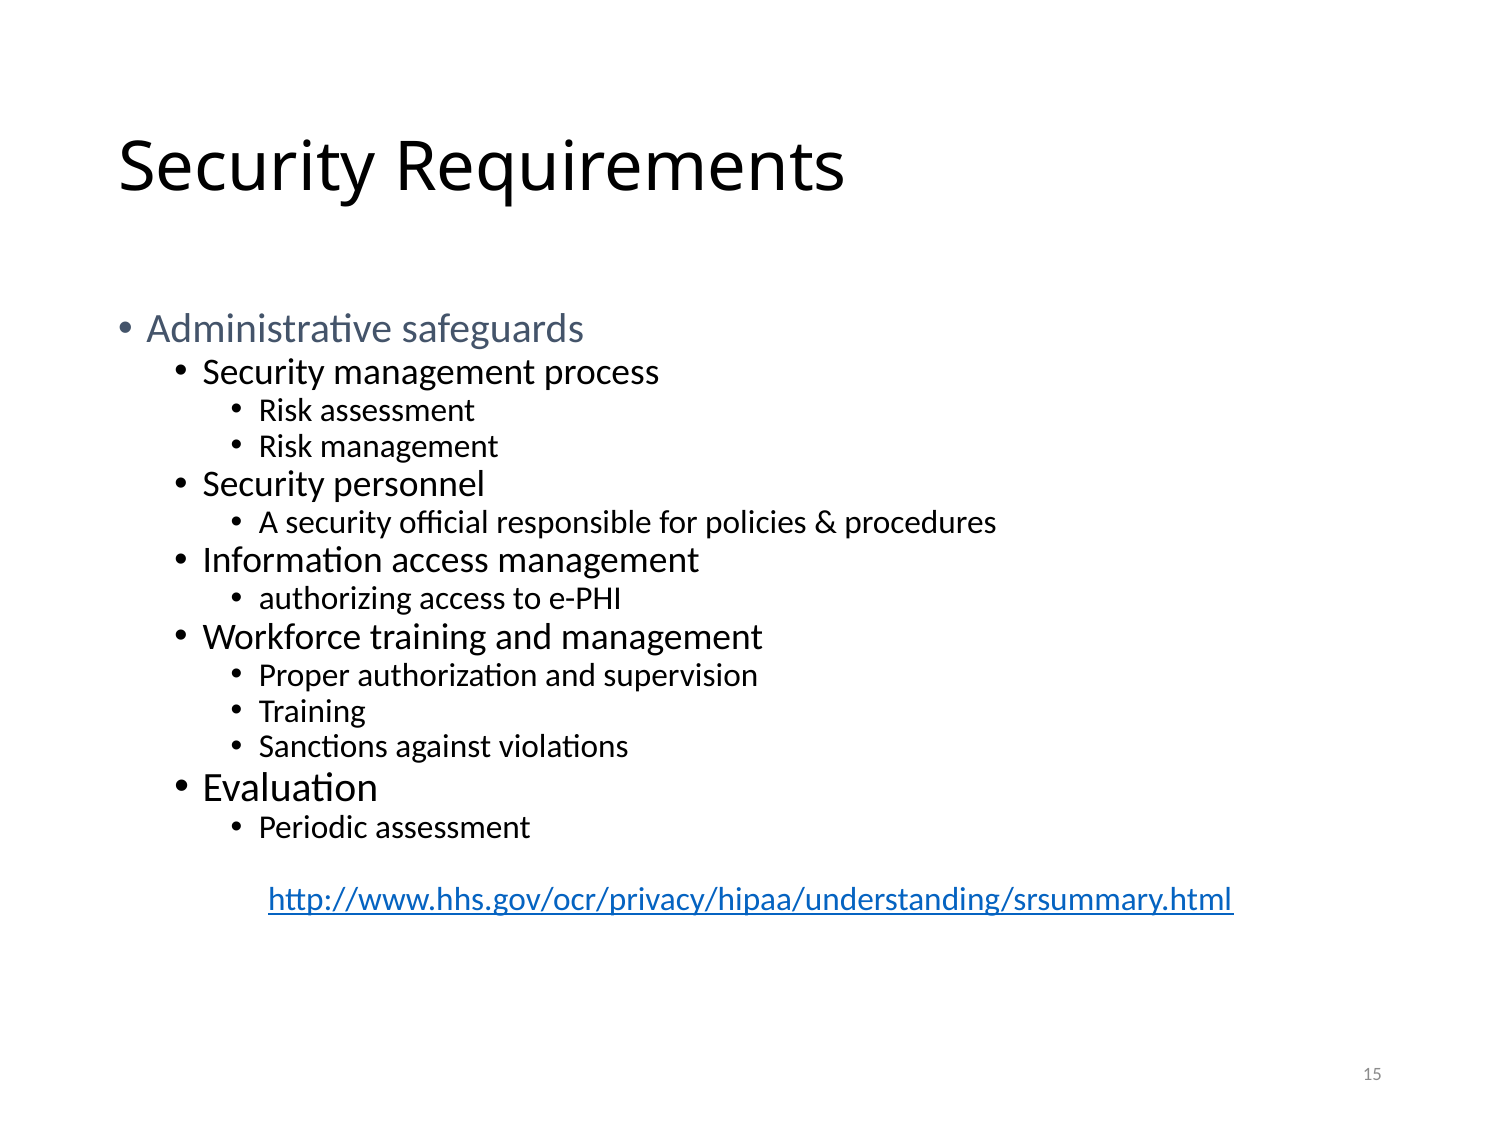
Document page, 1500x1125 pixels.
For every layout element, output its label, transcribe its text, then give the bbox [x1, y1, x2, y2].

list Administrative safeguards Security management process Risk assessment Risk management Security personnel A security official responsible for policies & procedures Information access management authorizing access to e-PHI Workforce training and management Proper authorization and supervision Training Sanctions against violations Evaluation Periodic assessment http://www.hhs.gov/ocr/privacy/hipaa/understanding/srsummary.html [103, 299, 1397, 1014]
slide_number 15 [1059, 1042, 1397, 1103]
title Security Requirements [103, 59, 1397, 278]
